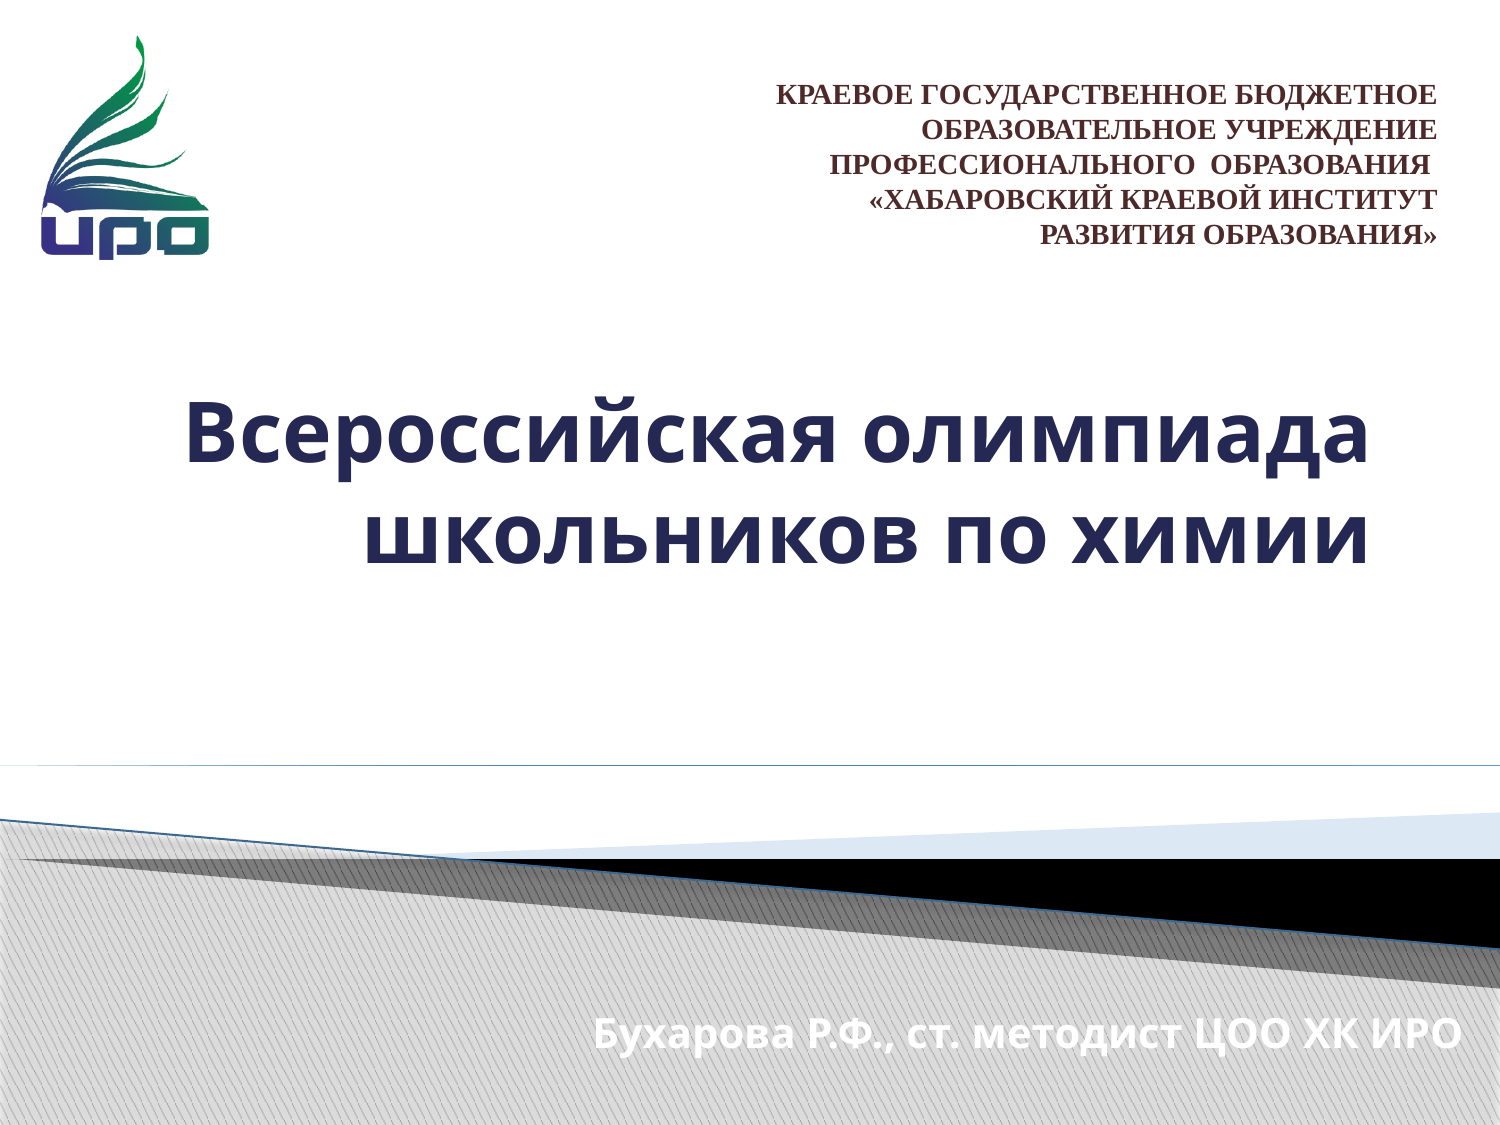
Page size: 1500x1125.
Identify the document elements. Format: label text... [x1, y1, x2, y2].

subtitle Бухарова Р.Ф., ст. методист ЦОО ХК ИРО [584, 999, 1482, 1094]
text_box КРАЕВОЕ ГОСУДАРСТВЕННОЕ БЮДЖЕТНОЕ ОБРАЗОВАТЕЛЬНОЕ УЧРЕЖДЕНИЕ ПРОФЕССИОНАЛЬНОГО ОБРАЗОВАНИЯ «ХАБАРОВСКИЙ КРАЕВОЙ ИНСТИТУТ РАЗВИТИЯ ОБРАЗОВАНИЯ» [702, 67, 1453, 258]
picture [40, 34, 209, 261]
picture [5, 859, 1500, 989]
title Всероссийская олимпиада школьников по химии [112, 287, 1388, 588]
